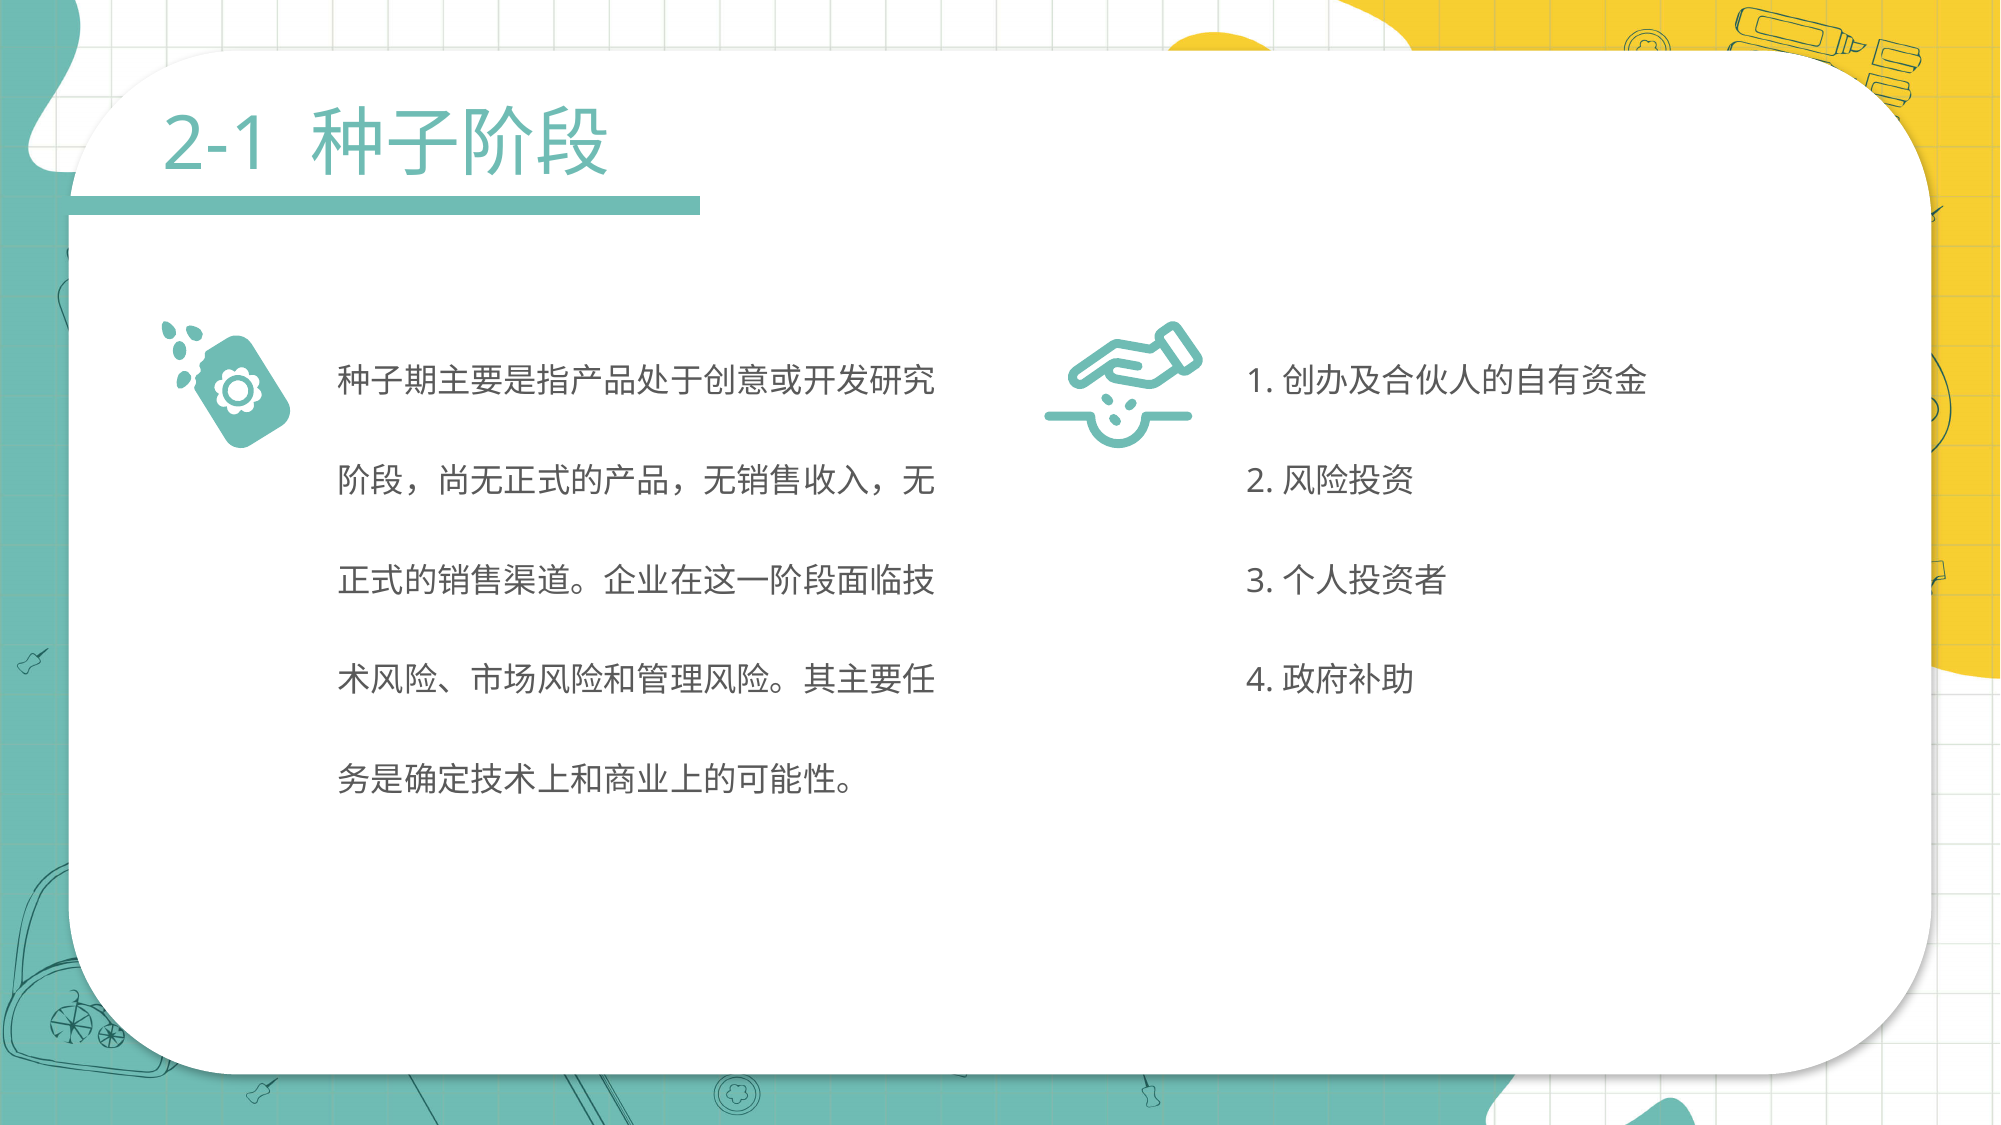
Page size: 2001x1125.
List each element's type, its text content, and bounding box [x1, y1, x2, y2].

text_box [67, 49, 1933, 1076]
text_box [194, 335, 291, 449]
text_box [62, 196, 700, 215]
text_box [1101, 393, 1114, 406]
text_box 1.创办及合伙人的自有资金 2.风险投资 3.个人投资者 4.政府补助 [1231, 291, 1911, 706]
text_box [161, 321, 177, 340]
picture [0, 0, 2001, 1125]
text_box 种子期主要是指产品处于创意或开发研究阶段，尚无正式的产品，无销售收入，无正式的销售渠道。企业在这一阶段面临技术风险、市场风险和管理风险。其主要任务是确定技术上和商业上的可能性。 [322, 291, 983, 806]
text_box [172, 341, 187, 361]
text_box 2-1 种子阶段 [148, 87, 792, 192]
text_box [176, 371, 192, 389]
text_box [185, 325, 203, 342]
text_box [1044, 411, 1193, 449]
text_box [1068, 321, 1203, 390]
text_box [1124, 398, 1137, 411]
